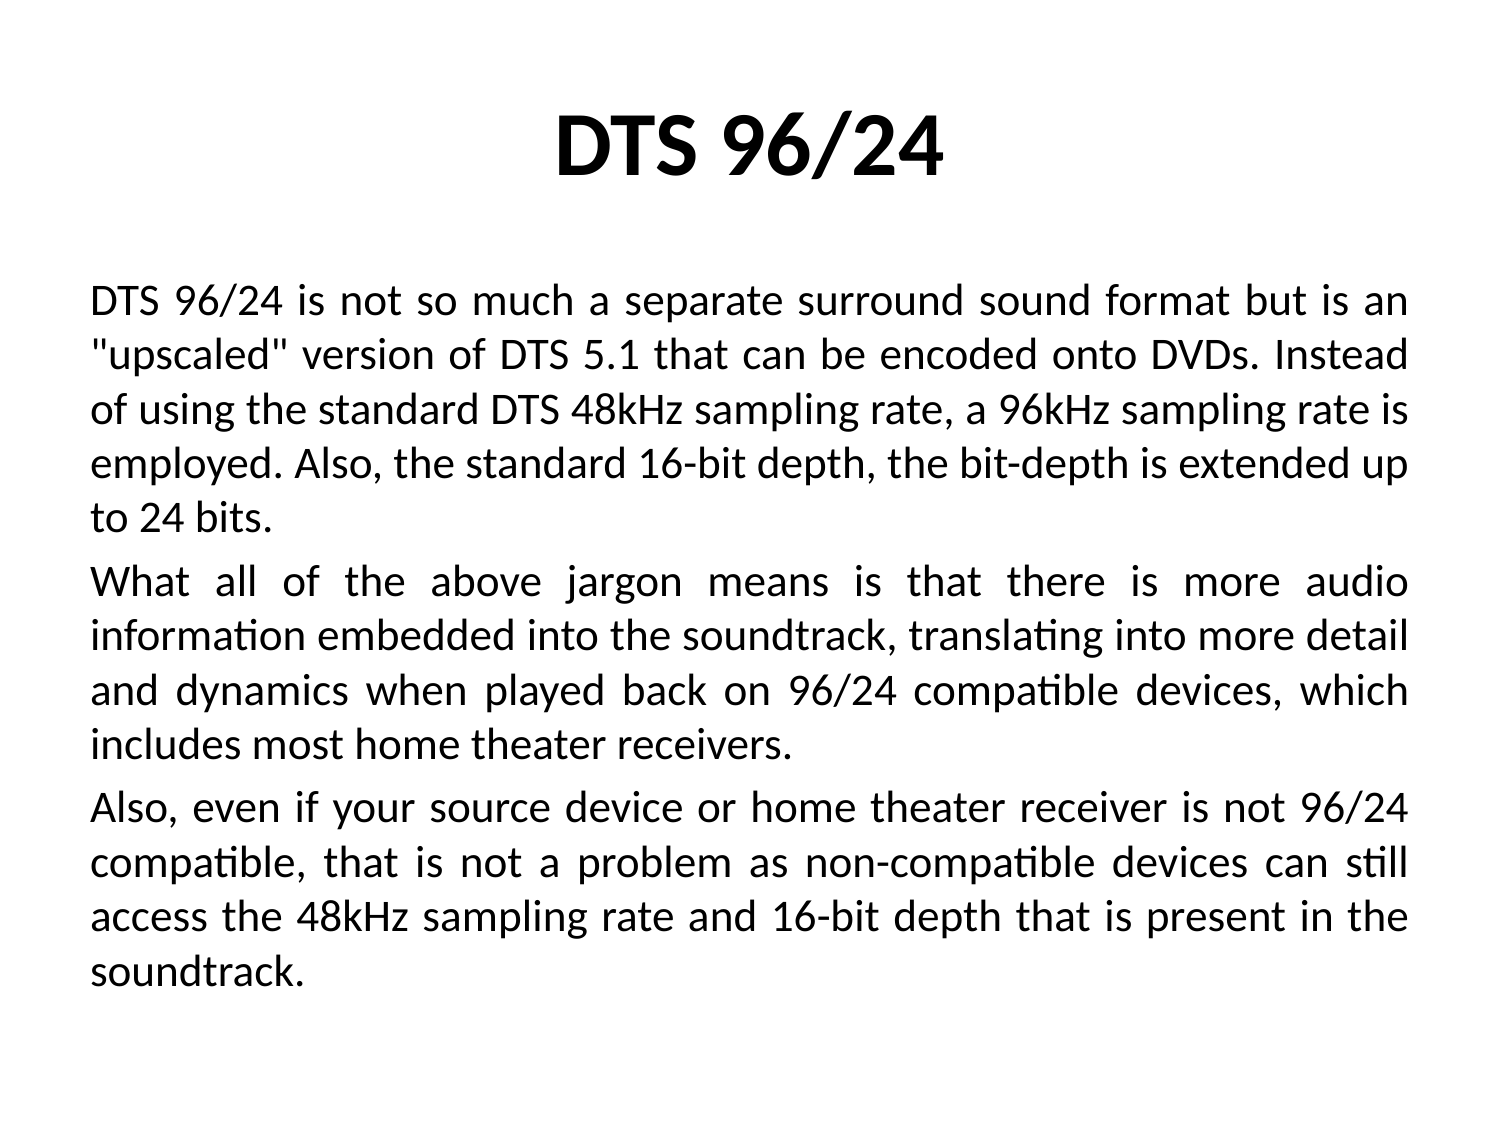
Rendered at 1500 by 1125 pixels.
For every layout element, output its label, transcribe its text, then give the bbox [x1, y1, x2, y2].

title DTS 96/24 [75, 45, 1425, 233]
list DTS 96/24 is not so much a separate surround sound format but is an "upscaled" version of DTS 5.1 that can be encoded onto DVDs. Instead of using the standard DTS 48kHz sampling rate, a 96kHz sampling rate is employed. Also, the standard 16-bit depth, the bit-depth is extended up to 24 bits. What all of the above jargon means is that there is more audio information embedded into the soundtrack, translating into more detail and dynamics when played back on 96/24 compatible devices, which includes most home theater receivers. Also, even if your source device or home theater receiver is not 96/24 compatible, that is not a problem as non-compatible devices can still access the 48kHz sampling rate and 16-bit depth that is present in the soundtrack. [75, 262, 1425, 1005]
